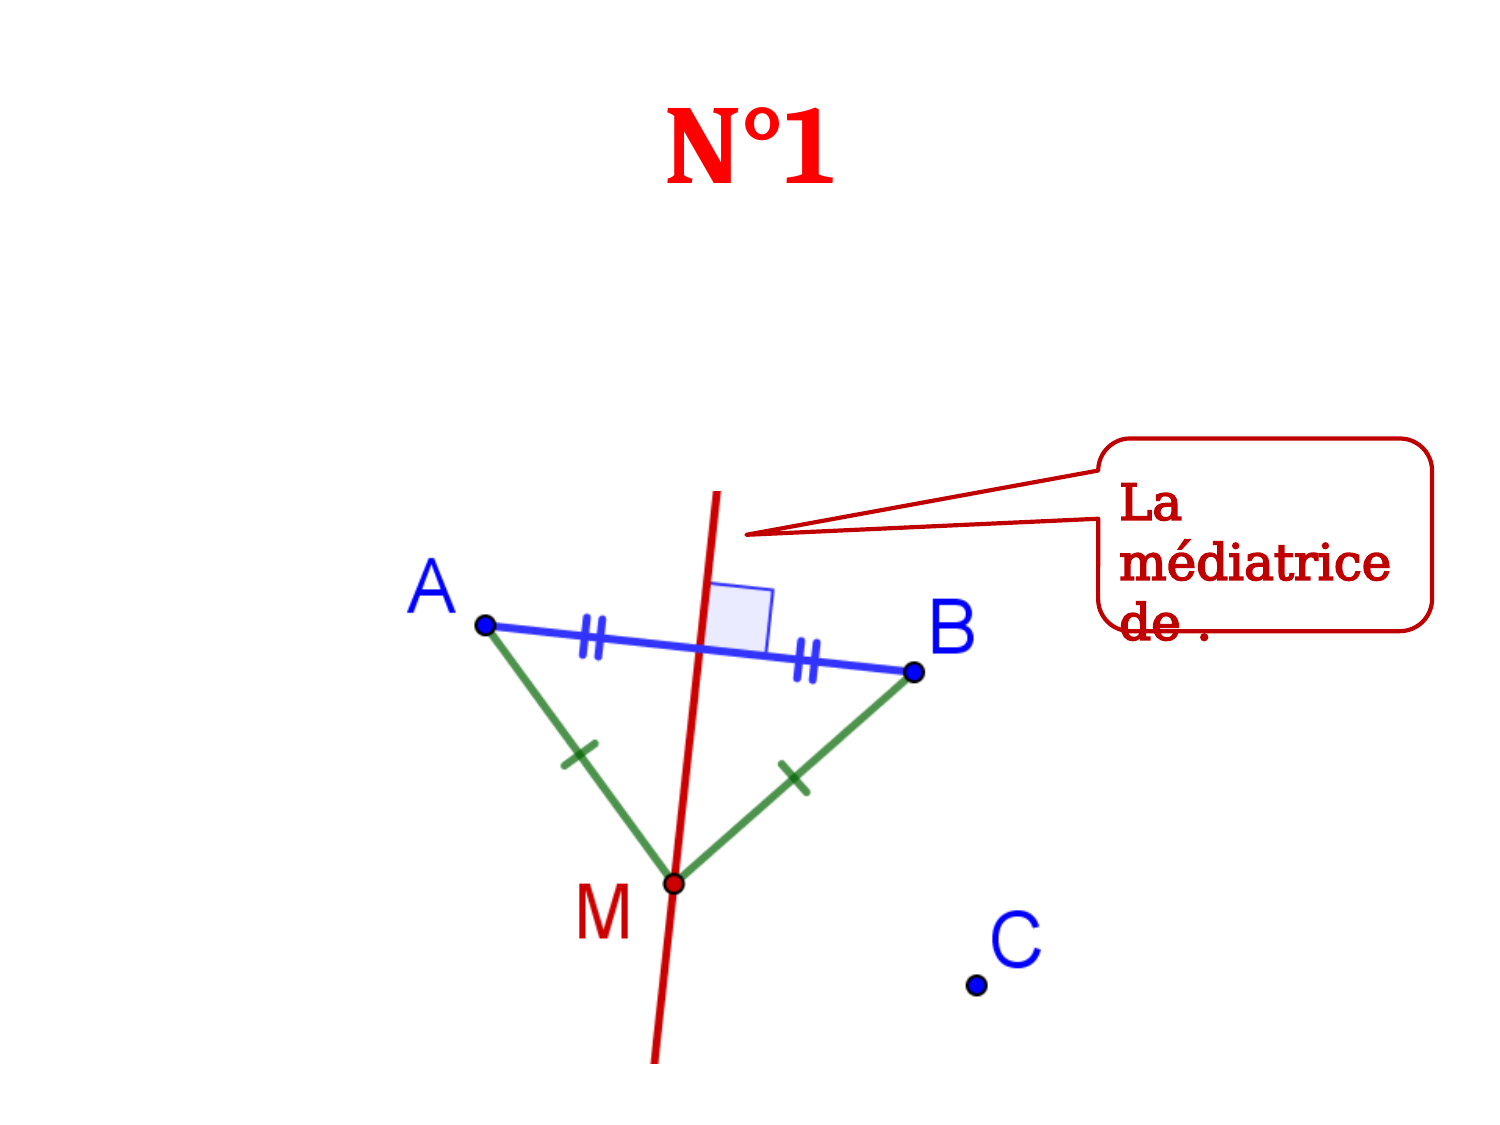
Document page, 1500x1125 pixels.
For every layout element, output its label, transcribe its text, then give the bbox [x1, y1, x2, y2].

text_box N°1 [0, 63, 1500, 214]
picture [179, 491, 1365, 1117]
text_box [990, 436, 1435, 634]
